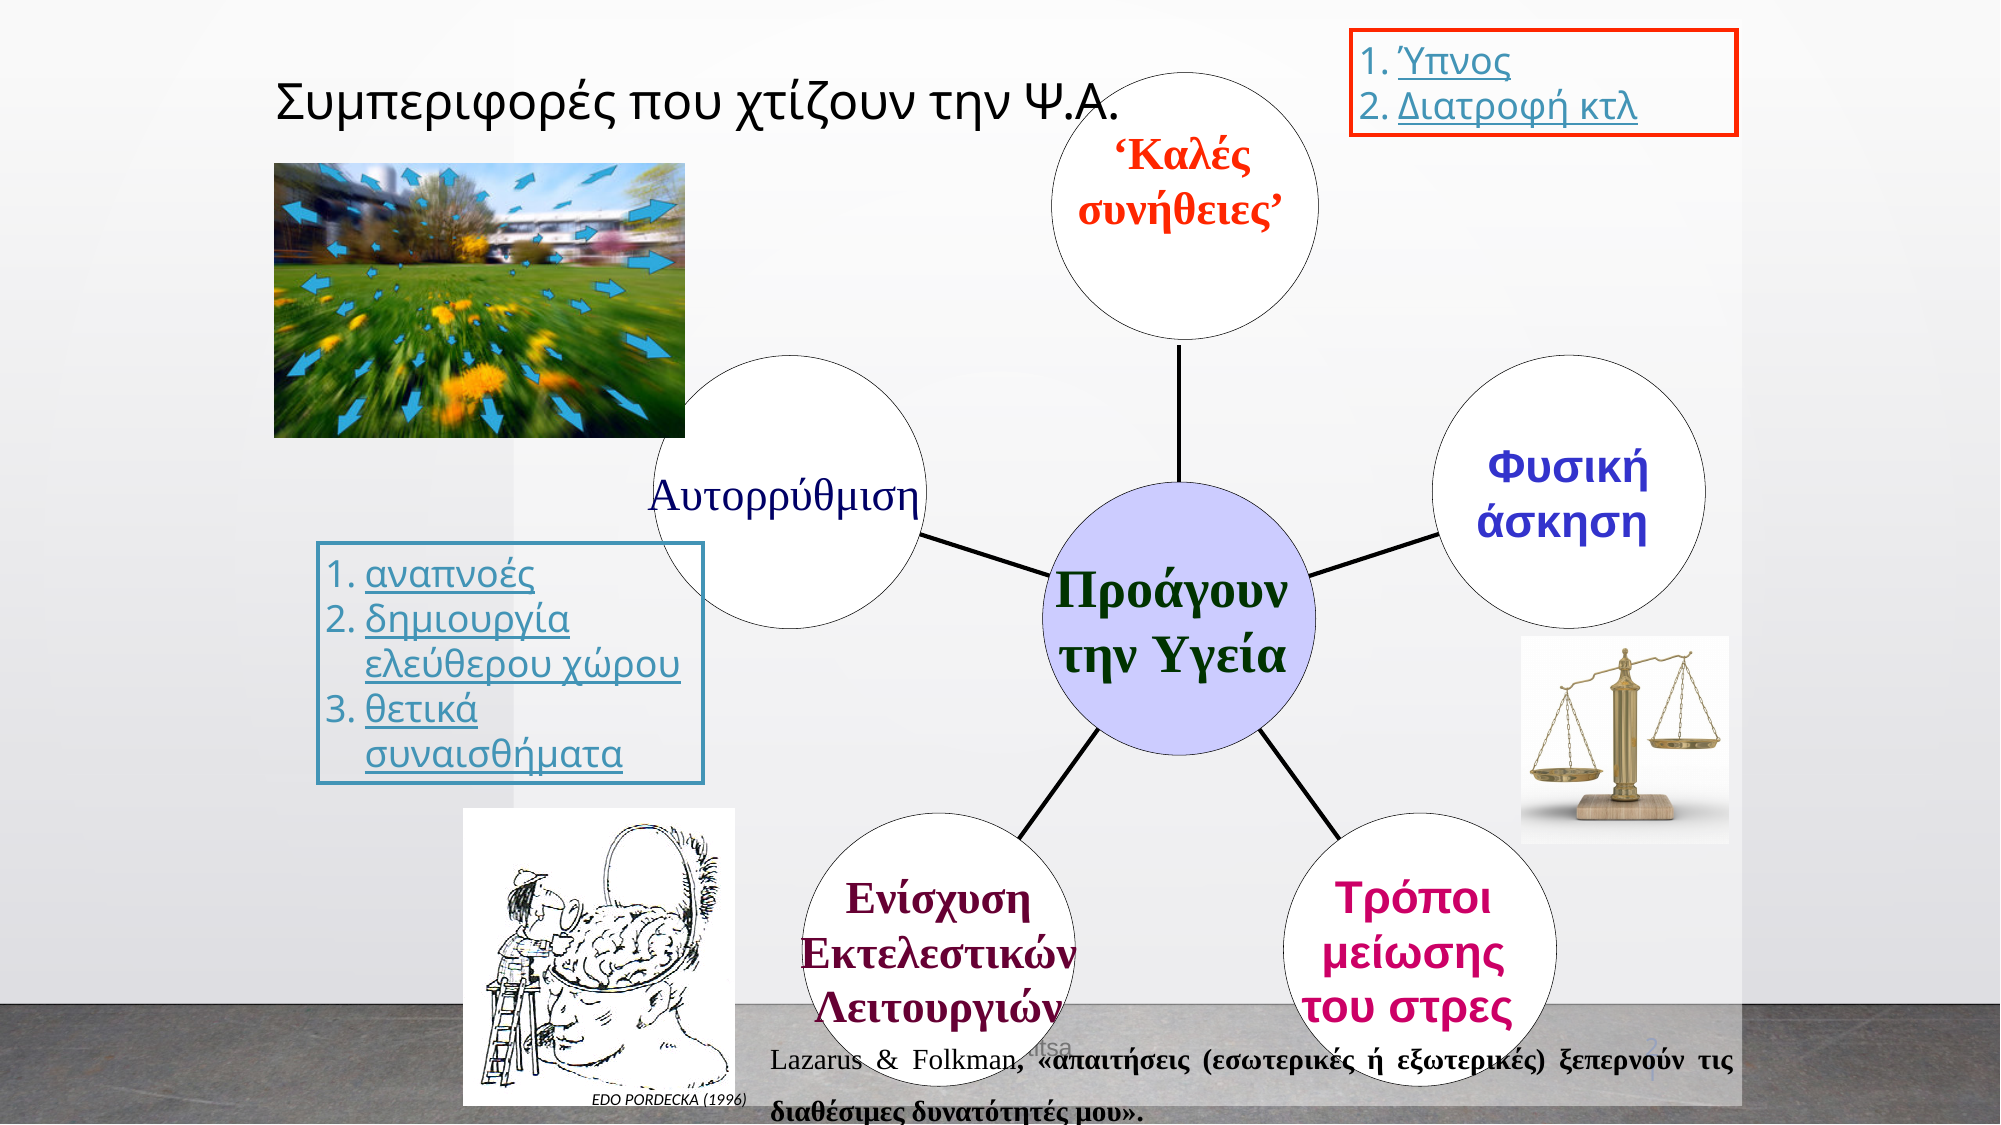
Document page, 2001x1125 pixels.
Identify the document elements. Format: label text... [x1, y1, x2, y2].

picture [274, 163, 685, 439]
picture [1741, 1004, 2000, 1124]
picture [0, 808, 762, 1124]
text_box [641, 72, 1706, 1087]
text_box EDO PORDECKA (1996) [584, 1087, 755, 1117]
text_box Ύπνος Διατροφή κτλ [1351, 29, 1737, 135]
text_box Lazarus & Folkman, «απαιτήσεις (εσωτερικές ή εξωτερικές) ξεπερνούν τις διαθέσιμες δυνατότητές μου». [762, 1014, 1741, 1125]
text_box αναπνοές δημιουργία ελεύθερου χώρου θετικά συναισθήματα [317, 542, 641, 783]
text_box Συμπεριφορές που χτίζουν την Ψ.Α. [268, 62, 1129, 138]
picture [1520, 635, 1729, 845]
text_box [513, 18, 1743, 1106]
